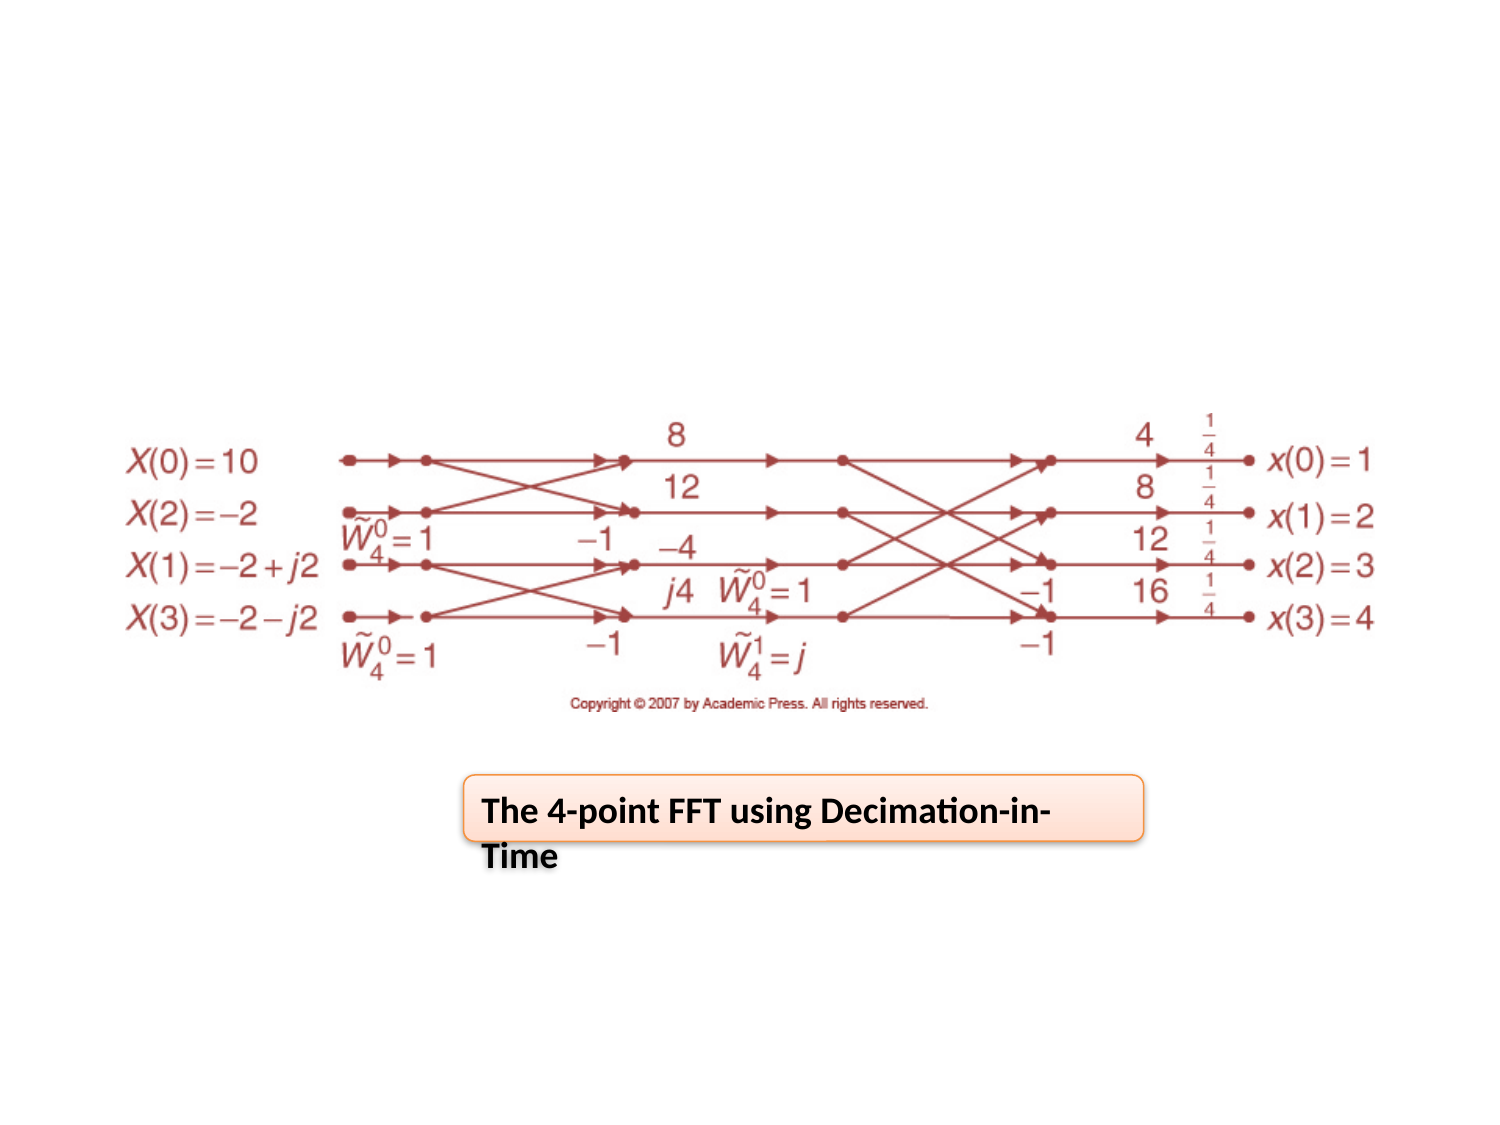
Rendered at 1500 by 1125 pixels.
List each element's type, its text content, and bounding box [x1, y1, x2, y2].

picture [124, 412, 1376, 712]
text_box The 4-point FFT using Decimation-in-Time [462, 774, 1145, 843]
